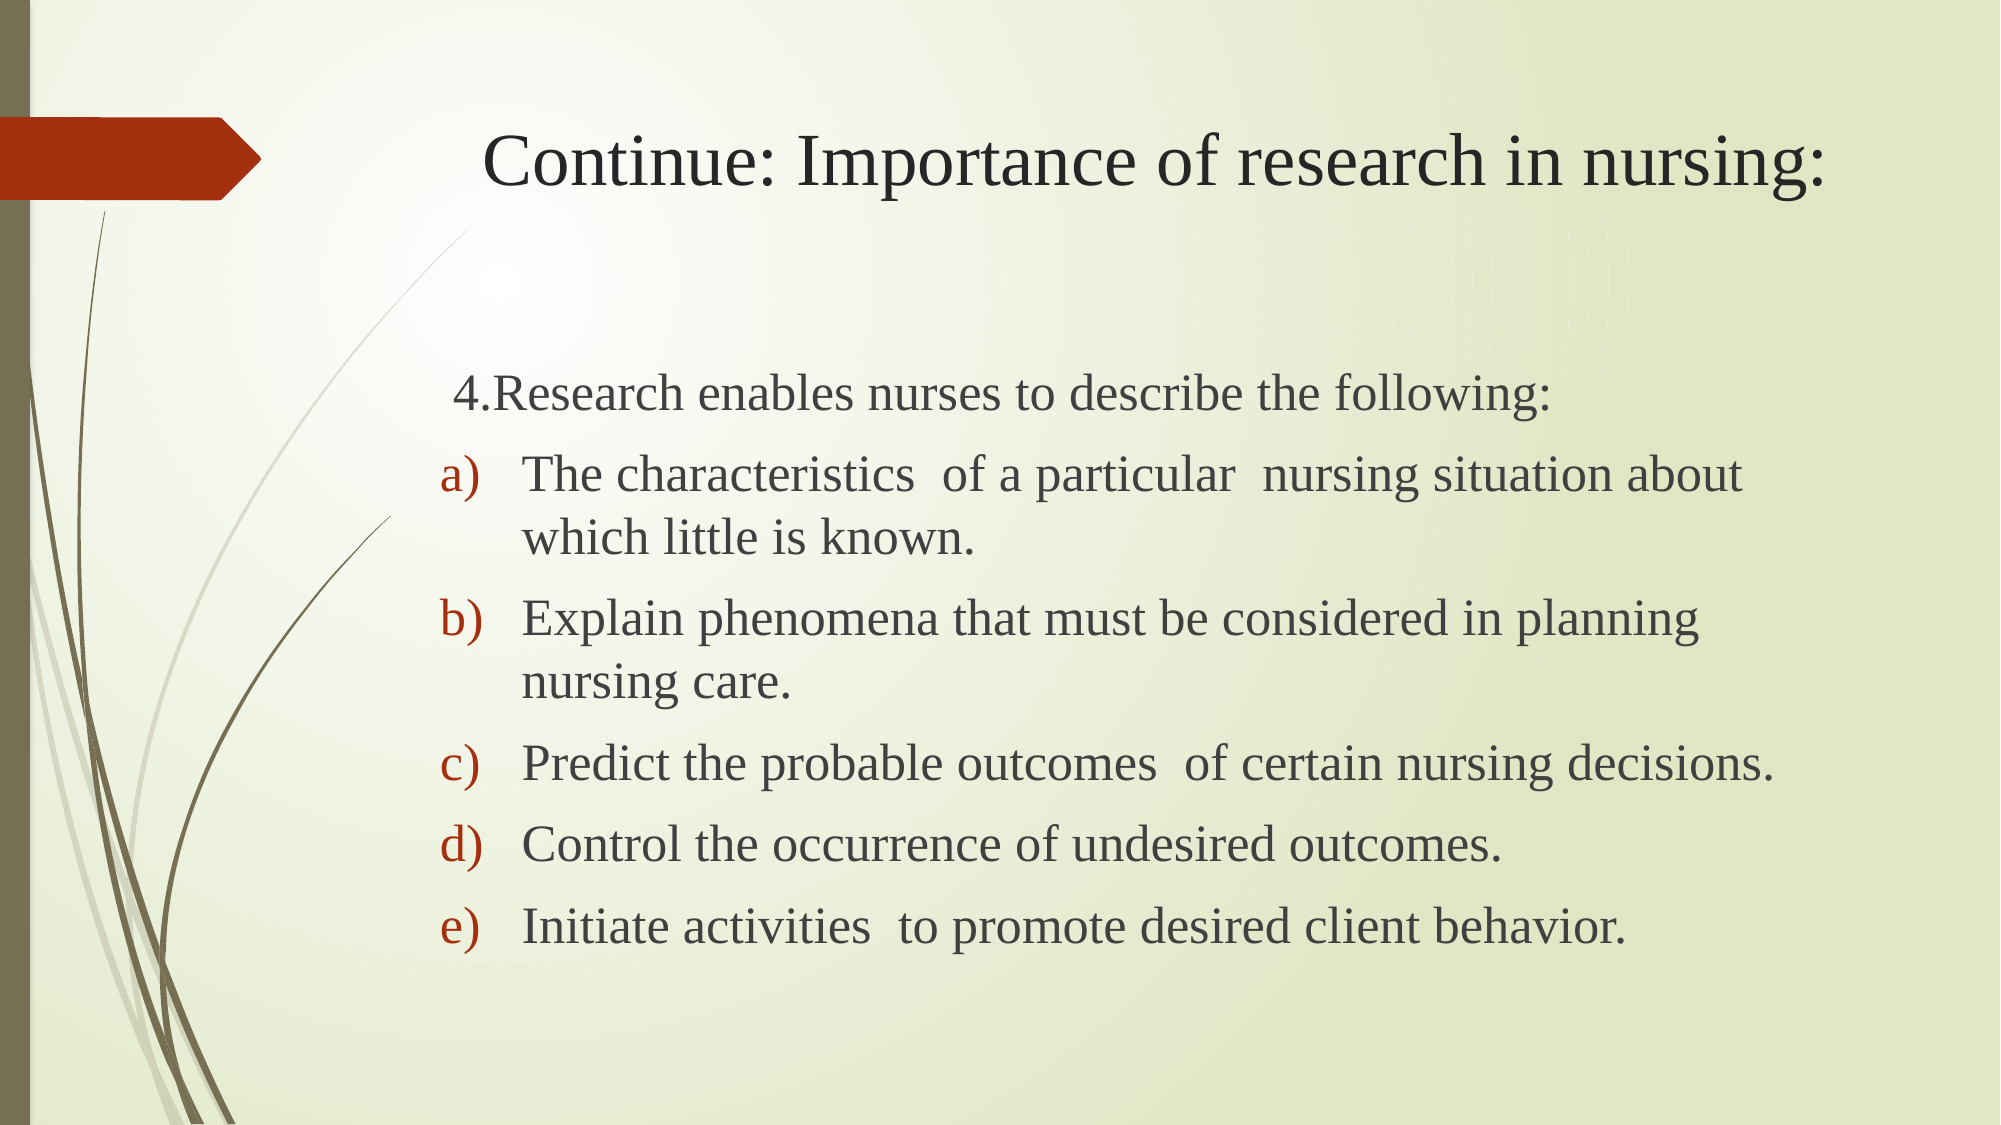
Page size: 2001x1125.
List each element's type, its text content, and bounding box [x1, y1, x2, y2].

title Continue: Importance of research in nursing: [425, 102, 1888, 313]
list 4.Research enables nurses to describe the following: The characteristics of a particular nursing situation about which little is known. Explain phenomena that must be considered in planning nursing care. Predict the probable outcomes of certain nursing decisions. Control the occurrence of undesired outcomes. Initiate activities to promote desired client behavior. [424, 350, 1888, 970]
